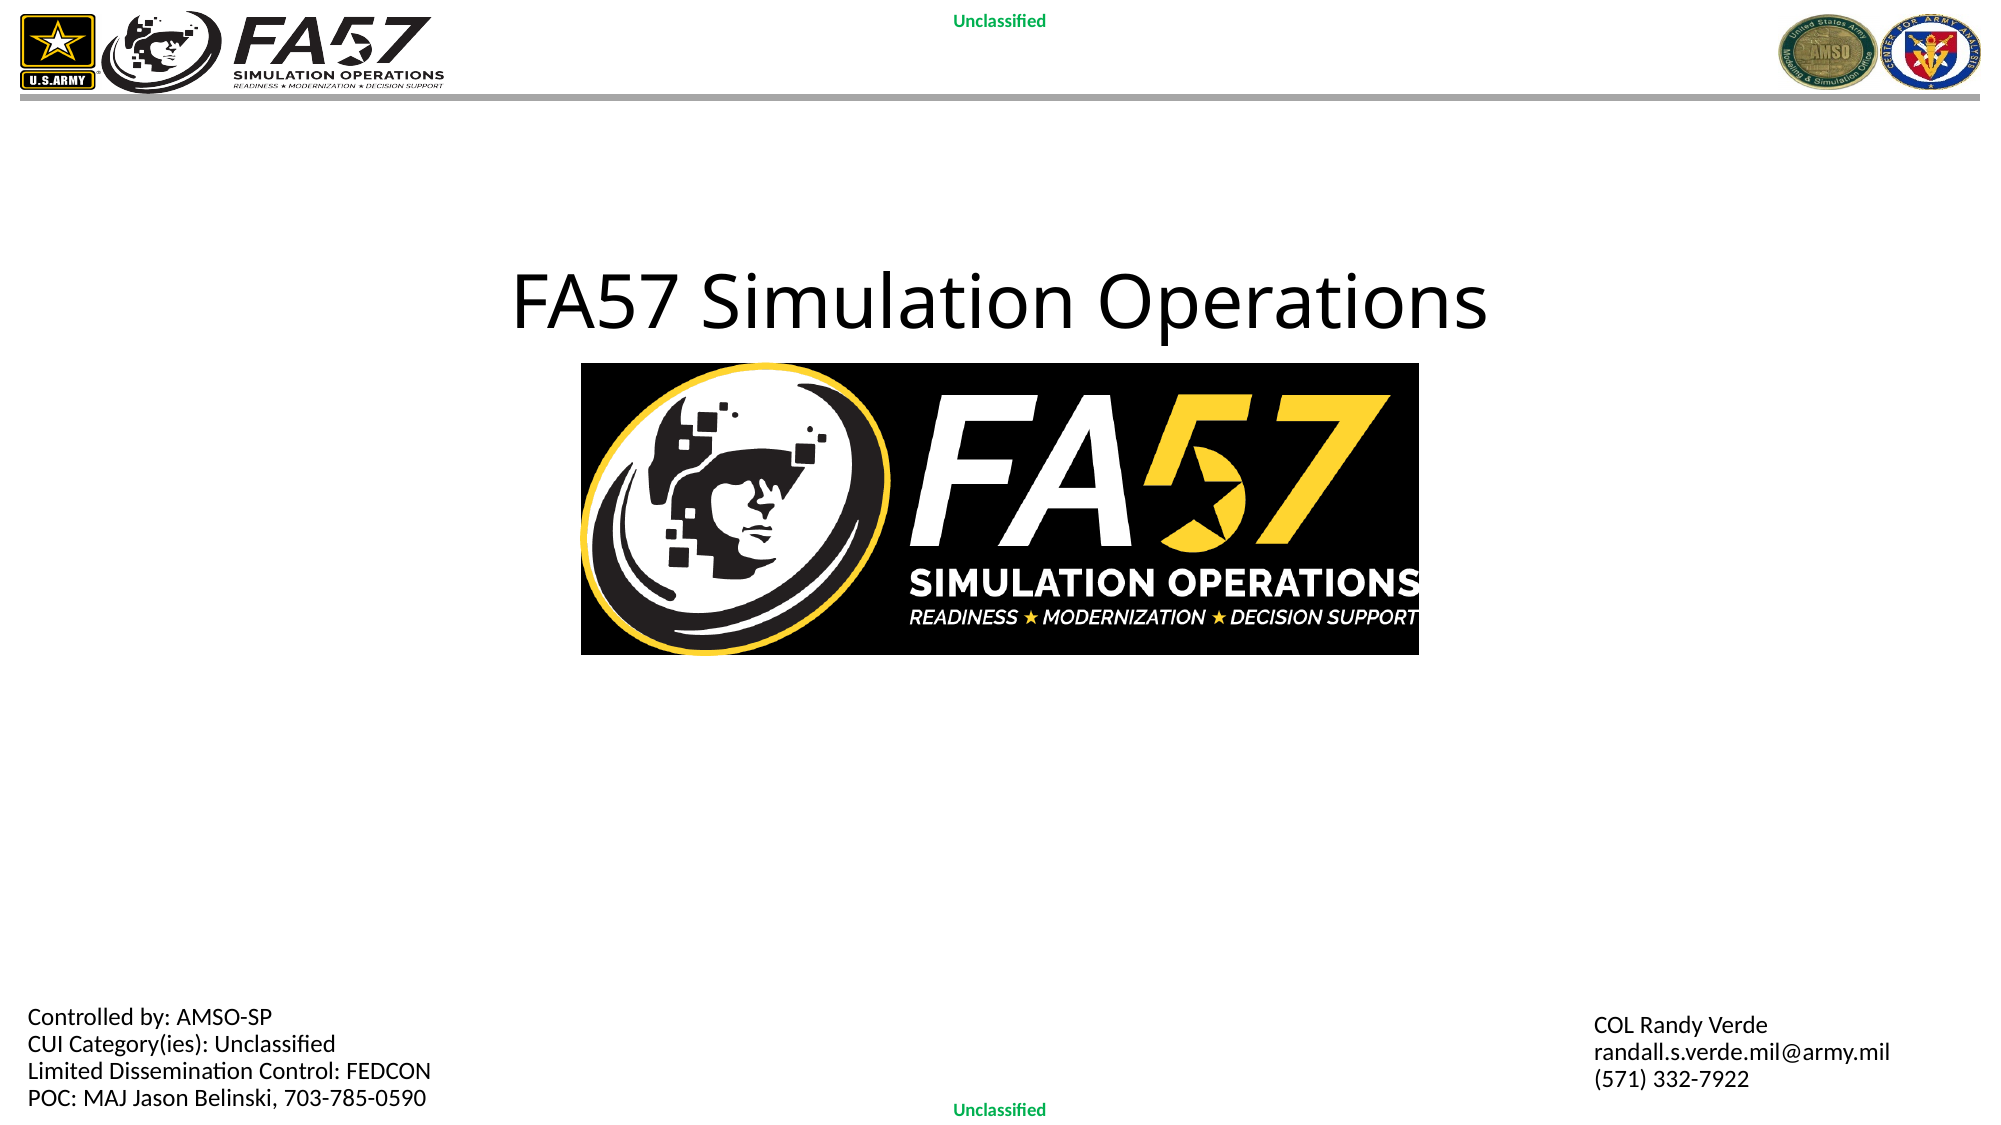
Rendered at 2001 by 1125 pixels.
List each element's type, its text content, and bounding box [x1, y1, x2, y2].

text_box Unclassified [905, 1, 1095, 40]
text_box COL Randy Verde randall.s.verde.mil@army.mil (571) 332-7922 [1579, 1004, 2000, 1125]
text_box Controlled by: AMSO-SP CUI Category(ies): Unclassified Limited Dissemination Control: FEDCON POC: MAJ Jason Belinski, 703-785-0590 [12, 996, 687, 1120]
picture [1778, 14, 1981, 90]
picture [20, 11, 444, 94]
text_box Unclassified [905, 1090, 1095, 1125]
title FA57 Simulation Operations [324, 127, 1676, 353]
picture [580, 362, 1420, 656]
